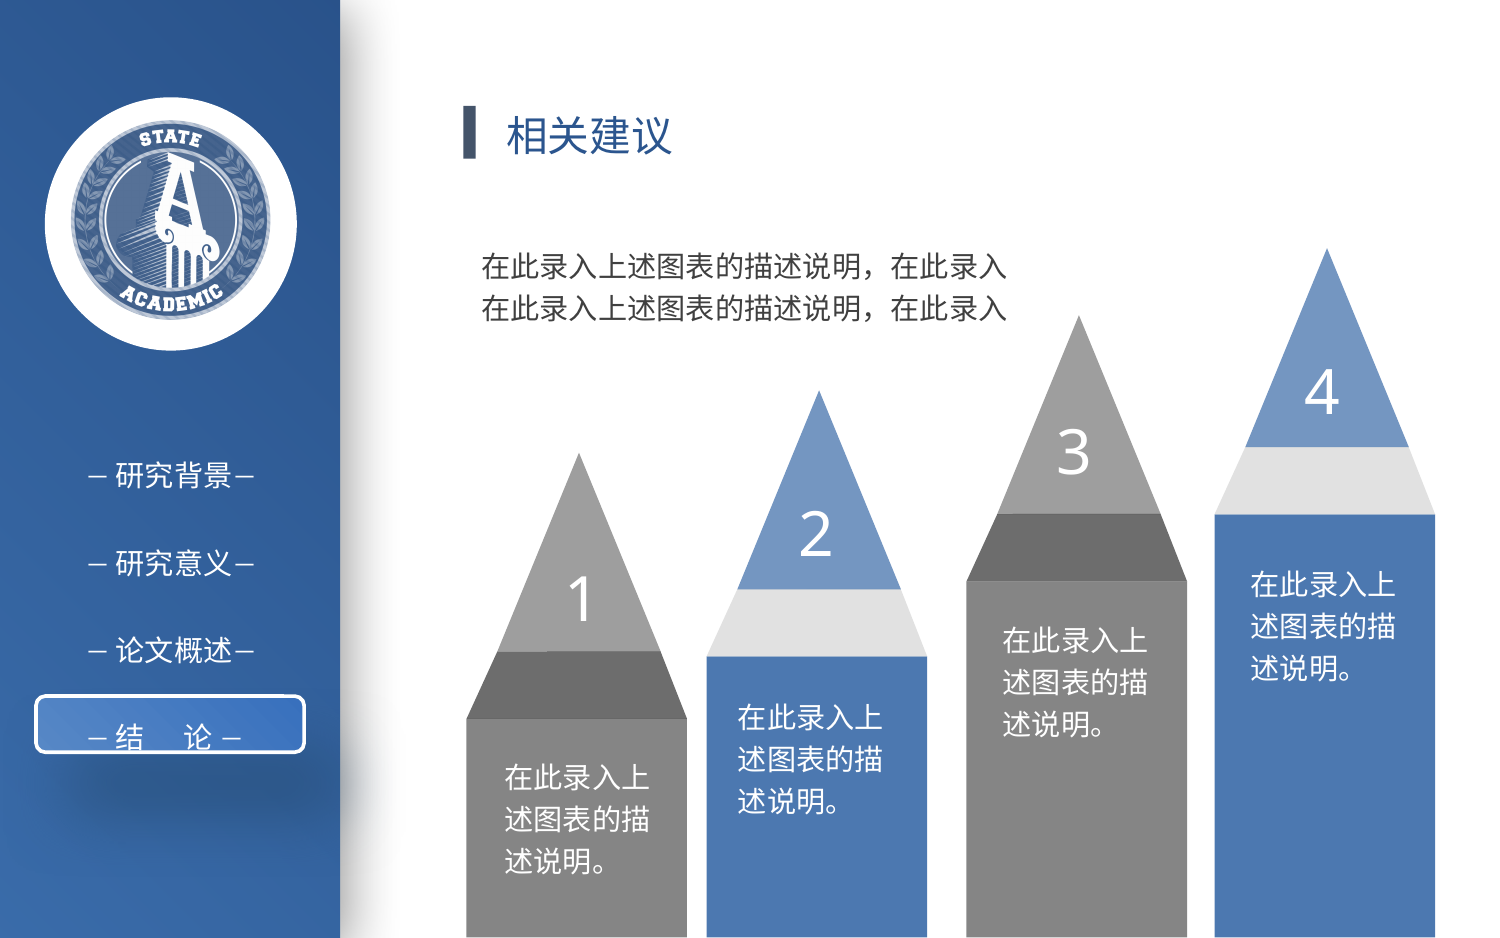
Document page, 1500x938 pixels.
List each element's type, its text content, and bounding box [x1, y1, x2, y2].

text_box 4 [1290, 344, 1356, 435]
text_box 在此录入上述图表的描述说明。 [723, 685, 901, 811]
text_box [966, 514, 1188, 582]
text_box [966, 582, 1188, 938]
text_box [1245, 248, 1409, 448]
text_box 3 [1042, 405, 1108, 495]
text_box 在此录入上述图表的描述说明。 [987, 608, 1166, 734]
text_box 在此录入上述图表的描述说明。 [1235, 552, 1414, 678]
text_box 2 [783, 486, 849, 577]
text_box [737, 390, 901, 590]
text_box [706, 657, 928, 938]
text_box [466, 652, 688, 719]
text_box [1214, 447, 1436, 515]
text_box [461, 104, 478, 161]
text_box 在此录入上述图表的描述说明，在此录入 在此录入上述图表的描述说明，在此录入 [466, 233, 1204, 360]
text_box [997, 360, 1161, 515]
text_box 相关建议 [491, 102, 689, 168]
text_box 1 [550, 551, 616, 642]
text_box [0, 0, 341, 938]
text_box [706, 589, 928, 657]
text_box [1214, 515, 1436, 938]
text_box [466, 719, 687, 938]
text_box 在此录入上述图表的描述说明。 [489, 744, 668, 871]
text_box [497, 452, 661, 652]
